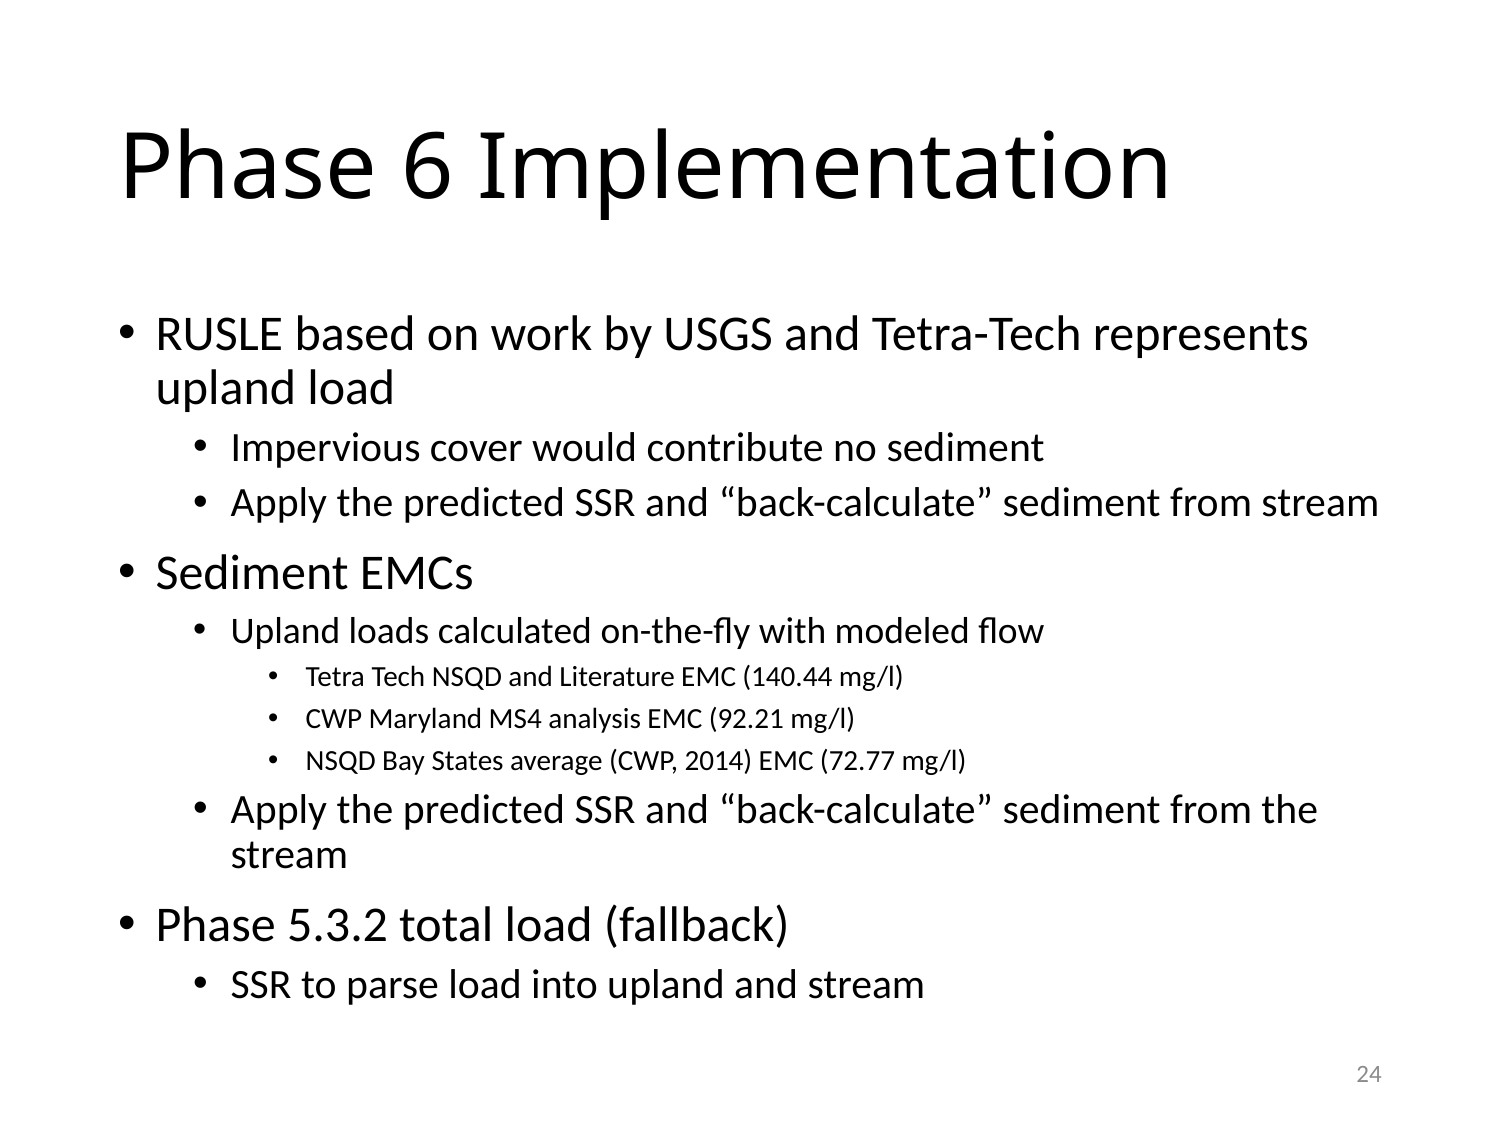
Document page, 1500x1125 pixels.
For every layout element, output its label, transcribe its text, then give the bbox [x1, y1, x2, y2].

title Phase 6 Implementation [103, 59, 1397, 278]
slide_number 24 [1059, 1042, 1397, 1103]
list RUSLE based on work by USGS and Tetra-Tech represents upland load Impervious cover would contribute no sediment Apply the predicted SSR and “back-calculate” sediment from stream Sediment EMCs Upland loads calculated on-the-fly with modeled flow Tetra Tech NSQD and Literature EMC (140.44 mg/l) CWP Maryland MS4 analysis EMC (92.21 mg/l) NSQD Bay States average (CWP, 2014) EMC (72.77 mg/l) Apply the predicted SSR and “back-calculate” sediment from the stream Phase 5.3.2 total load (fallback) SSR to parse load into upland and stream [103, 299, 1397, 1014]
